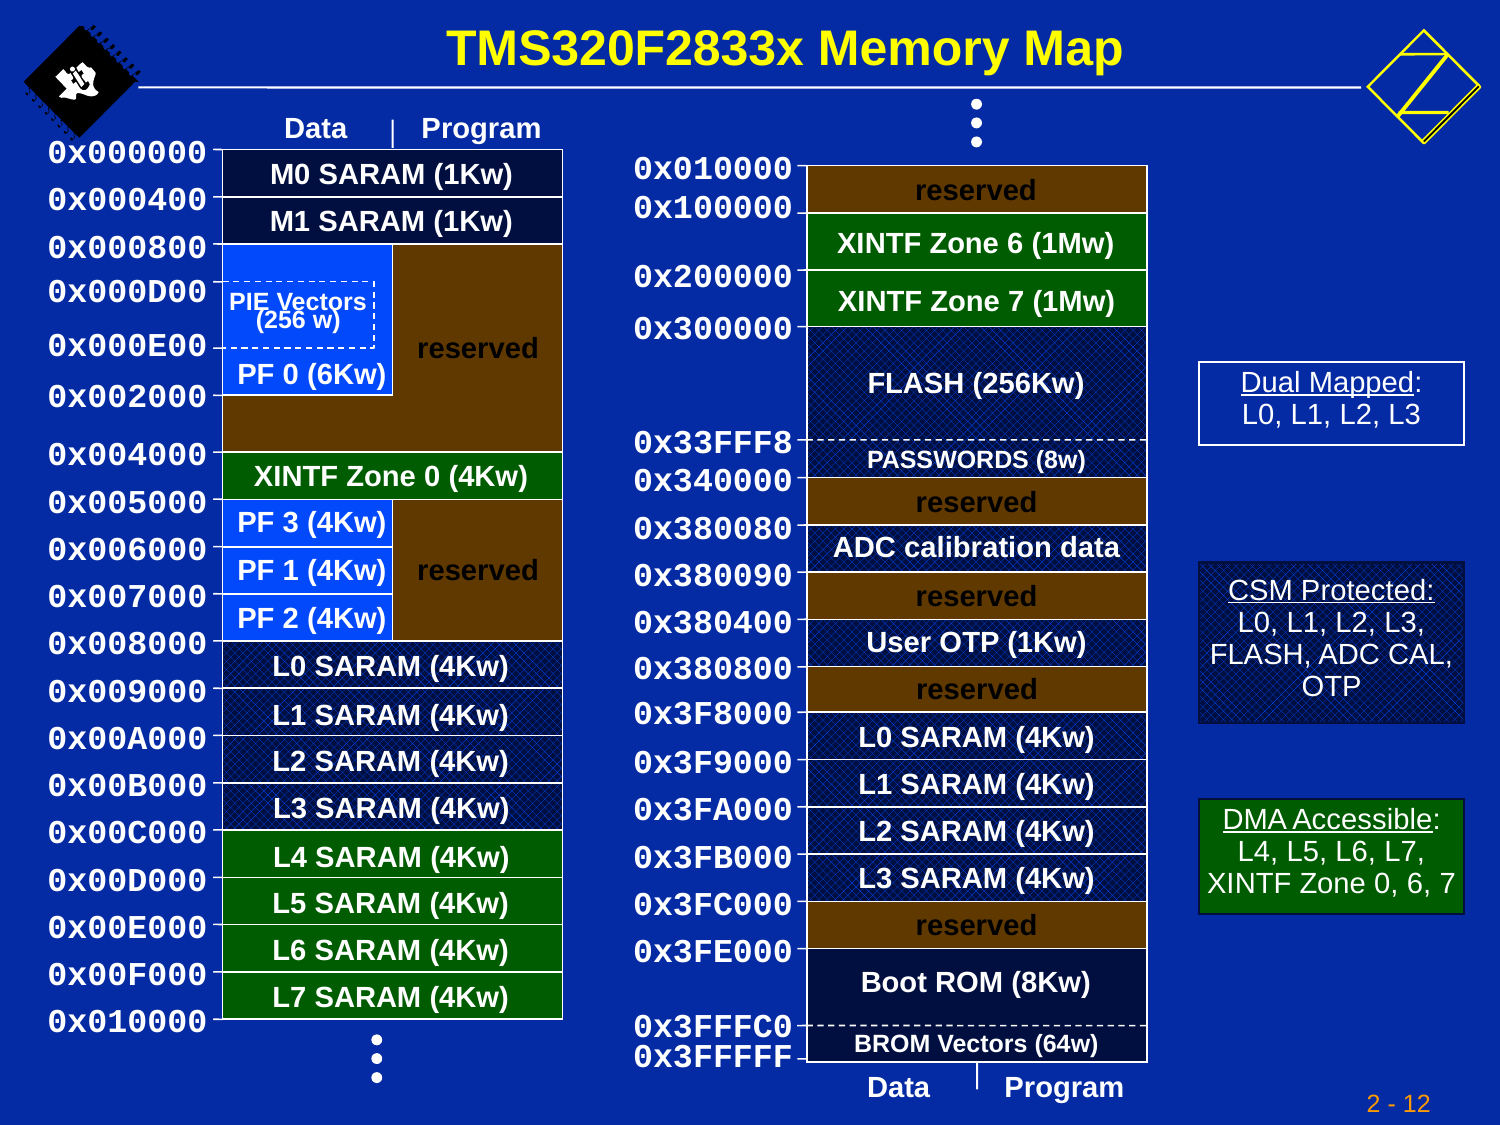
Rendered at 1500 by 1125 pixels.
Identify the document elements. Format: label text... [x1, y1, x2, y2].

text_box [223, 452, 563, 461]
text_box 0x340000 [618, 458, 808, 506]
text_box [393, 500, 563, 640]
text_box [808, 321, 1147, 326]
text_box 0x300000 [618, 307, 808, 354]
text_box PF 3 (4Kw) [223, 502, 402, 545]
text_box 0x010000 [618, 146, 808, 185]
text_box PASSWORDS (8w) [852, 441, 1102, 481]
text_box [222, 243, 393, 354]
text_box PF 2 (4Kw) [223, 598, 402, 642]
text_box L2 SARAM (4Kw) [223, 745, 566, 780]
text_box [808, 165, 1147, 174]
text_box 0x3FB000 [618, 835, 808, 882]
text_box Data Program [852, 1067, 1140, 1111]
text_box [223, 688, 563, 700]
text_box PIE Vectors (256 w) [214, 298, 383, 338]
text_box 0x3F9000 [618, 740, 808, 787]
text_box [971, 99, 982, 147]
text_box [222, 240, 563, 244]
text_box [223, 338, 374, 349]
text_box 0x33FFF8 [618, 421, 808, 458]
text_box reserved [802, 673, 1152, 708]
text_box [808, 269, 1147, 286]
text_box reserved [808, 910, 1151, 945]
text_box [808, 262, 1147, 269]
text_box [223, 829, 563, 842]
text_box [223, 924, 563, 935]
text_box 0x3FFFC0 [618, 1004, 808, 1051]
text_box 0x000D00 [32, 269, 223, 316]
text_box 0x380080 [618, 506, 808, 553]
text_box [808, 807, 1147, 816]
text_box [223, 877, 563, 888]
text_box [808, 209, 1147, 214]
text_box [806, 712, 1147, 721]
text_box [808, 567, 1147, 572]
text_box [223, 496, 563, 500]
text_box [223, 281, 374, 298]
text_box [223, 640, 563, 651]
text_box [808, 478, 1147, 487]
text_box 0x009000 [32, 669, 223, 716]
text_box L1 SARAM (4Kw) [223, 700, 566, 734]
text_box [808, 214, 1147, 228]
text_box [223, 580, 402, 598]
text_box 0x00D000 [32, 858, 223, 905]
text_box [808, 945, 1147, 949]
text_box PF 0 (6Kw) [222, 354, 402, 398]
text_box 0x380400 [618, 600, 808, 648]
text_box reserved [802, 581, 1151, 616]
text_box 0x00C000 [32, 811, 223, 858]
text_box FLASH (256Kw) [852, 364, 1100, 407]
text_box L2 SARAM (4Kw) [808, 816, 1152, 850]
text_box Boot ROM (8Kw) [846, 978, 1106, 1002]
text_box 0x007000 [32, 574, 223, 622]
text_box 0x008000 [32, 622, 223, 669]
text_box XINTF Zone 7 (1Mw) [802, 286, 1152, 321]
text_box reserved [802, 487, 1151, 521]
text_box [808, 525, 1147, 532]
text_box 0x000E00 [32, 323, 223, 370]
text_box [808, 620, 1147, 627]
text_box [222, 196, 563, 206]
text_box [222, 149, 563, 159]
text_box [222, 244, 563, 452]
text_box 0x200000 [618, 254, 808, 301]
text_box [808, 756, 1147, 760]
text_box 0x006000 [32, 528, 223, 574]
text_box L5 SARAM (4Kw) [223, 888, 566, 922]
text_box BROM Vectors (64w) [801, 1028, 1151, 1062]
text_box [223, 782, 563, 793]
text_box [806, 666, 1147, 673]
text_box [806, 572, 1147, 581]
text_box 0x000800 [32, 225, 222, 269]
text_box reserved [801, 174, 1151, 209]
text_box L3 SARAM (4Kw) [223, 793, 567, 828]
text_box 0x005000 [32, 480, 223, 528]
text_box [223, 971, 563, 982]
text_box 0x3FE000 [618, 929, 808, 977]
text_box 0x00B000 [32, 763, 223, 811]
text_box Data Program [269, 108, 557, 152]
text_box 0x3FC000 [618, 882, 808, 929]
text_box [223, 1016, 563, 1020]
text_box Dual Mapped: L0, L1, L2, L3 [1198, 361, 1465, 446]
text_box M1 SARAM (1Kw) [216, 206, 567, 240]
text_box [371, 1034, 382, 1083]
text_box 0x000000 [32, 130, 222, 177]
text_box CSM Protected: L0, L1, L2, L3, FLASH, ADC CAL, OTP [1198, 562, 1465, 724]
text_box reserved [402, 550, 554, 594]
text_box [808, 901, 1147, 910]
text_box User OTP (1Kw) [808, 627, 1152, 661]
text_box [223, 735, 563, 745]
text_box 0x002000 [32, 374, 223, 422]
text_box [808, 661, 1147, 666]
text_box 0x010000 [32, 999, 223, 1047]
text_box 0x000400 [32, 177, 222, 225]
text_box L6 SARAM (4Kw) [223, 935, 566, 969]
text_box [808, 850, 1147, 855]
text_box PF 1 (4Kw) [223, 550, 402, 580]
text_box L4 SARAM (4Kw) [223, 842, 567, 876]
text_box [808, 708, 1147, 712]
text_box [806, 326, 1147, 478]
text_box L0 SARAM (4Kw) [802, 721, 1152, 756]
text_box L1 SARAM (4Kw) [808, 769, 1152, 803]
text_box 0x00F000 [32, 952, 223, 999]
text_box TMS320F2833x Memory Map [431, 18, 1139, 83]
text_box L7 SARAM (4Kw) [223, 982, 566, 1016]
text_box 0x00A000 [32, 716, 223, 763]
text_box L3 SARAM (4Kw) [808, 863, 1152, 898]
text_box 0x00E000 [32, 905, 223, 952]
text_box 0x3F8000 [618, 691, 808, 739]
text_box ADC calibration data [808, 532, 1151, 567]
text_box reserved [402, 329, 554, 372]
text_box [808, 803, 1147, 807]
text_box XINTF Zone 6 (1Mw) [801, 228, 1151, 262]
text_box [806, 949, 1147, 1028]
text_box 0x380090 [618, 553, 808, 600]
text_box L0 SARAM (4Kw) [223, 651, 566, 686]
text_box DMA Accessible: L4, L5, L6, L7, XINTF Zone 0, 6, 7 [1198, 798, 1465, 914]
text_box [808, 616, 1147, 620]
text_box [808, 855, 1147, 863]
text_box 0x3FA000 [618, 787, 808, 835]
text_box [808, 521, 1147, 525]
text_box M0 SARAM (1Kw) [217, 159, 567, 193]
text_box XINTF Zone 0 (4Kw) [223, 461, 566, 496]
text_box 0x100000 [618, 185, 808, 233]
text_box 0x004000 [32, 432, 223, 480]
text_box 0x3FFFFF [618, 1051, 808, 1082]
text_box [808, 760, 1147, 769]
text_box 0x380800 [618, 648, 808, 691]
